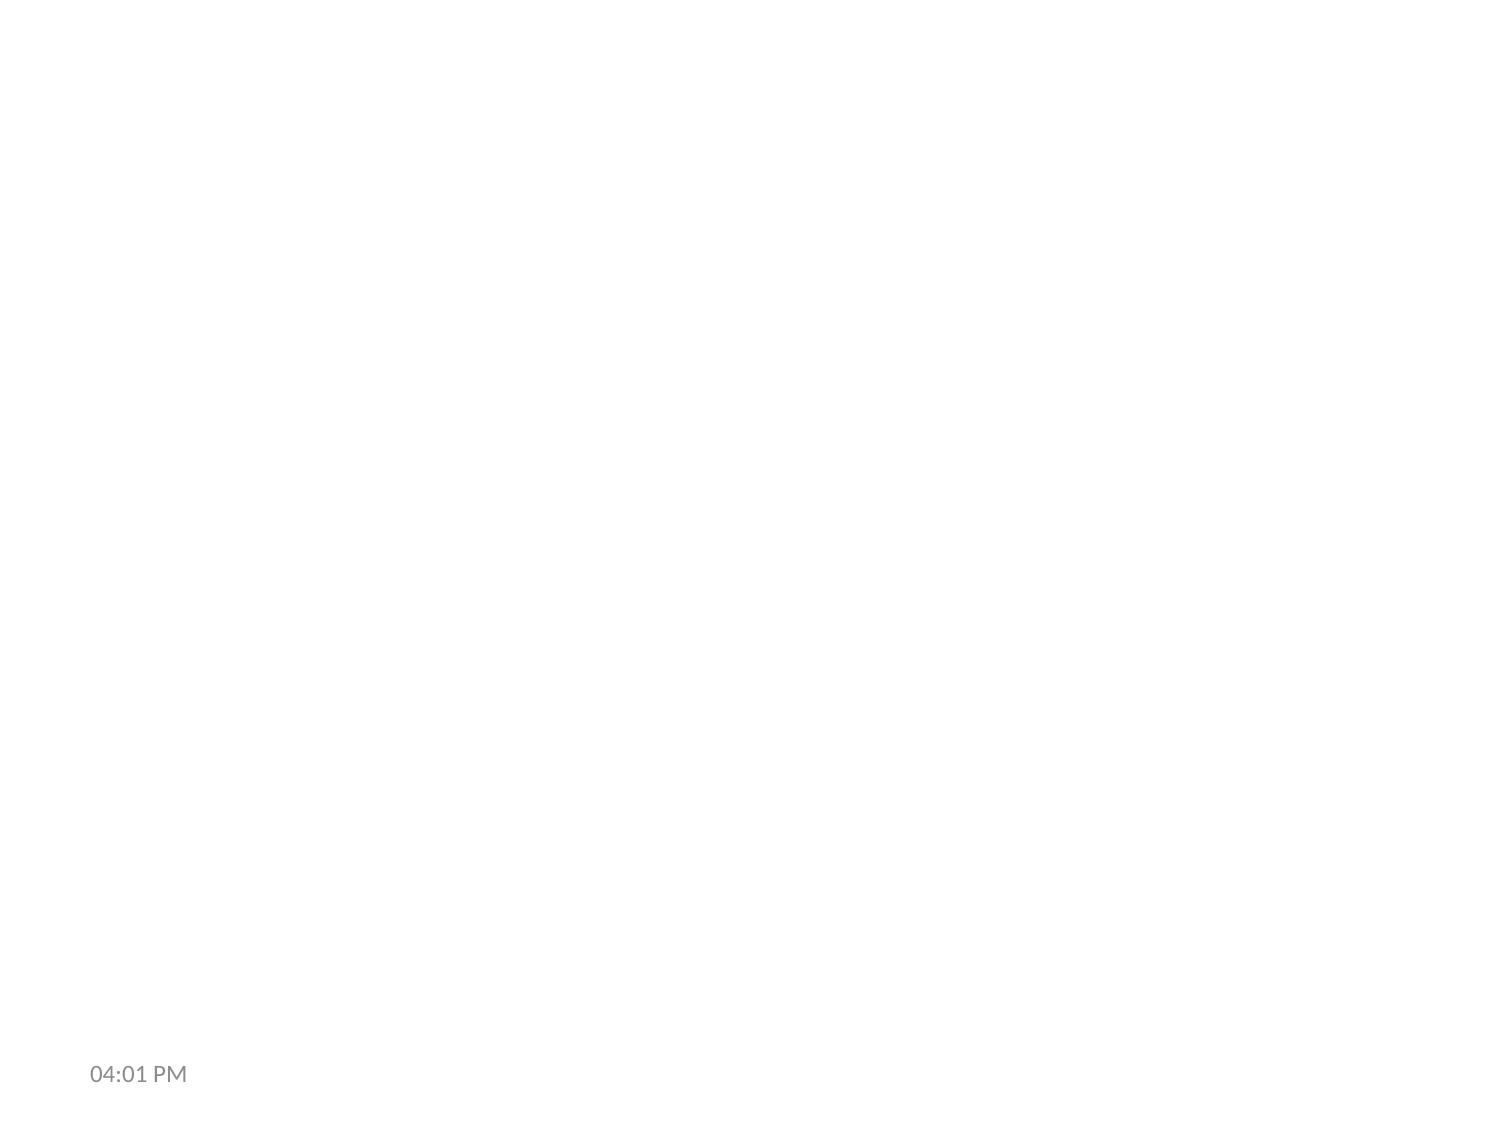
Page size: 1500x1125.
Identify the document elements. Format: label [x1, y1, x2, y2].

slide_number [75, 1042, 425, 1103]
